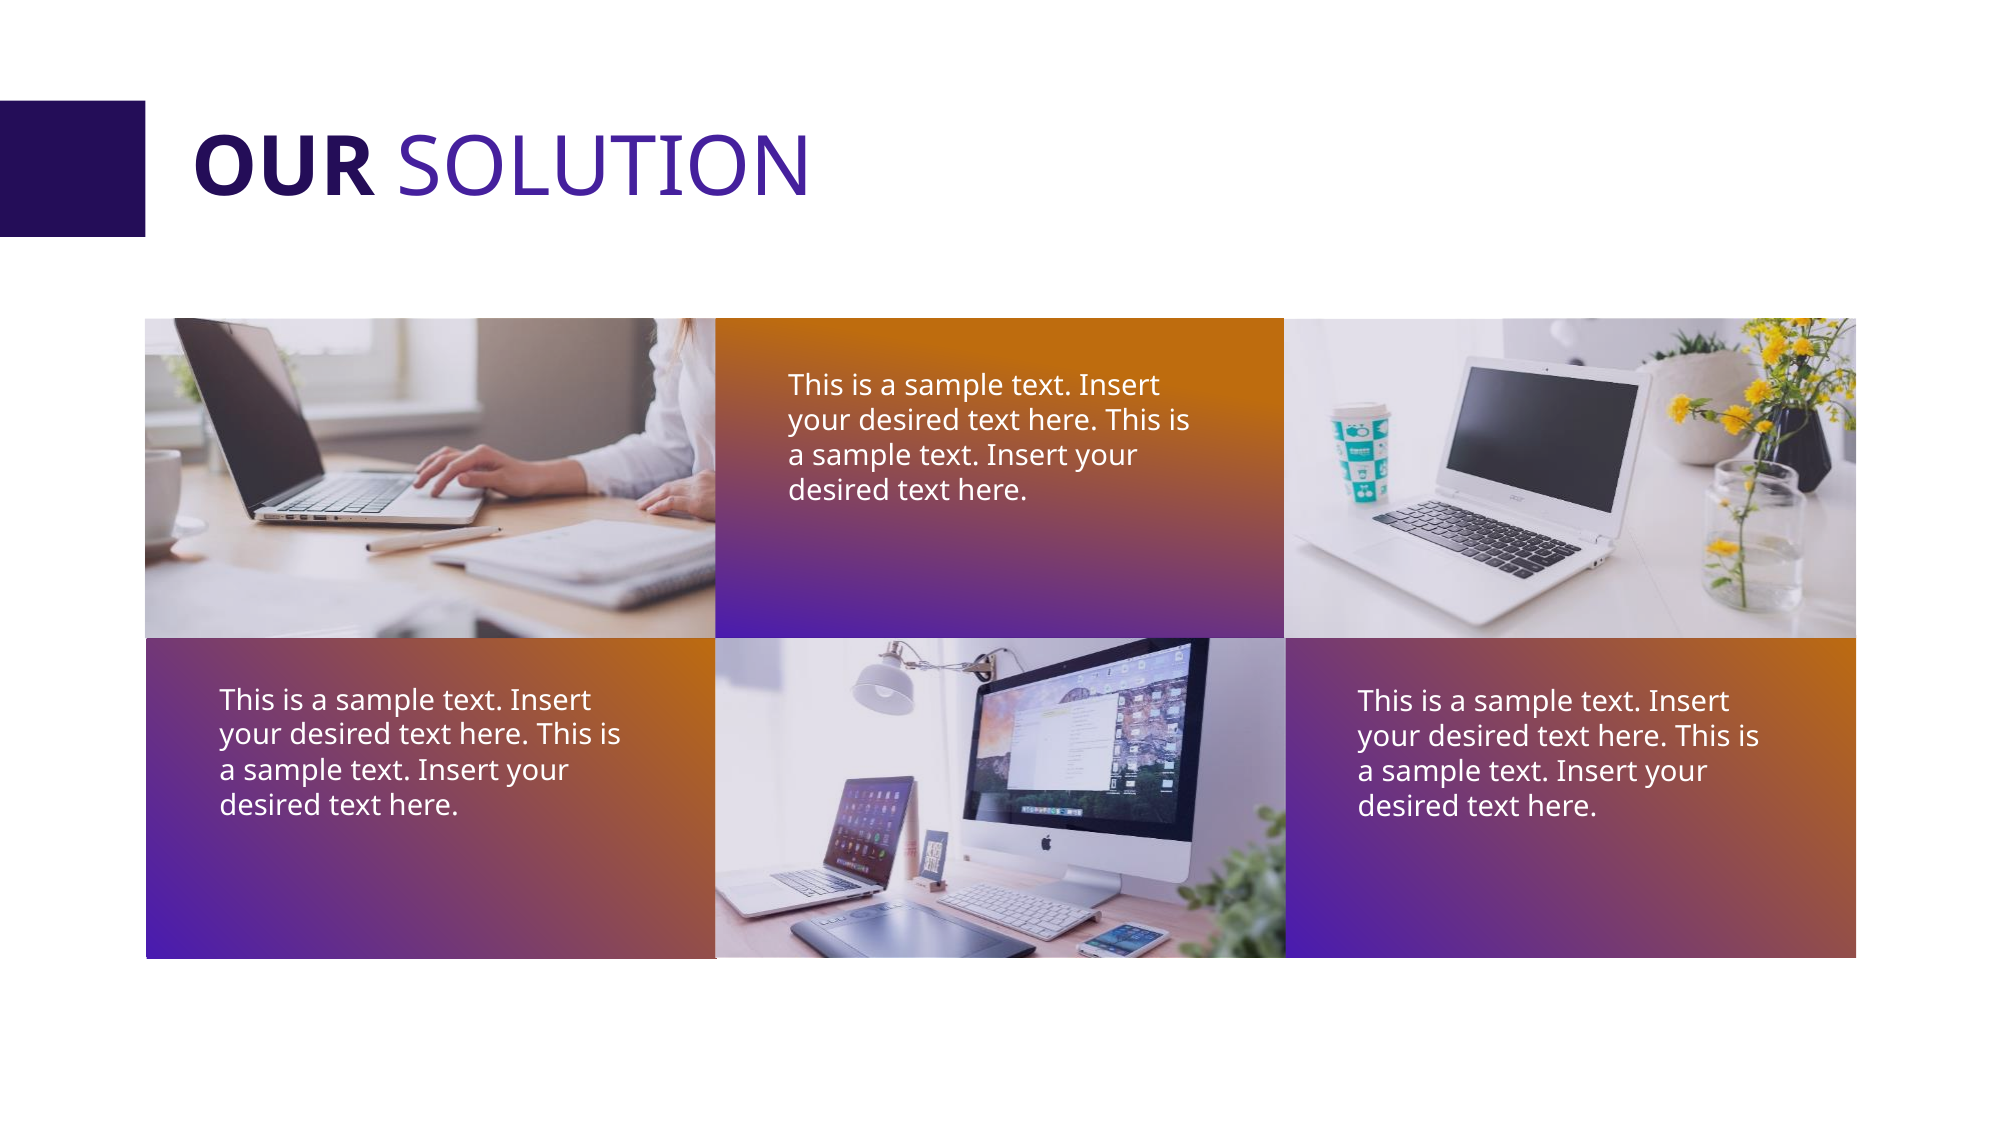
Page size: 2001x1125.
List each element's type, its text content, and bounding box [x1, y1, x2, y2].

text_box This is a sample text. Insert your desired text here. This is a sample text. Insert your desired text here. [204, 673, 659, 829]
text_box This is a sample text. Insert your desired text here. This is a sample text. Insert your desired text here. [1342, 675, 1798, 830]
picture [144, 318, 1857, 958]
text_box [1283, 639, 1857, 959]
text_box [146, 639, 718, 959]
title OUR SOLUTION [175, 100, 1863, 238]
text_box [716, 318, 1283, 636]
text_box This is a sample text. Insert your desired text here. This is a sample text. Insert your desired text here. [773, 359, 1228, 514]
